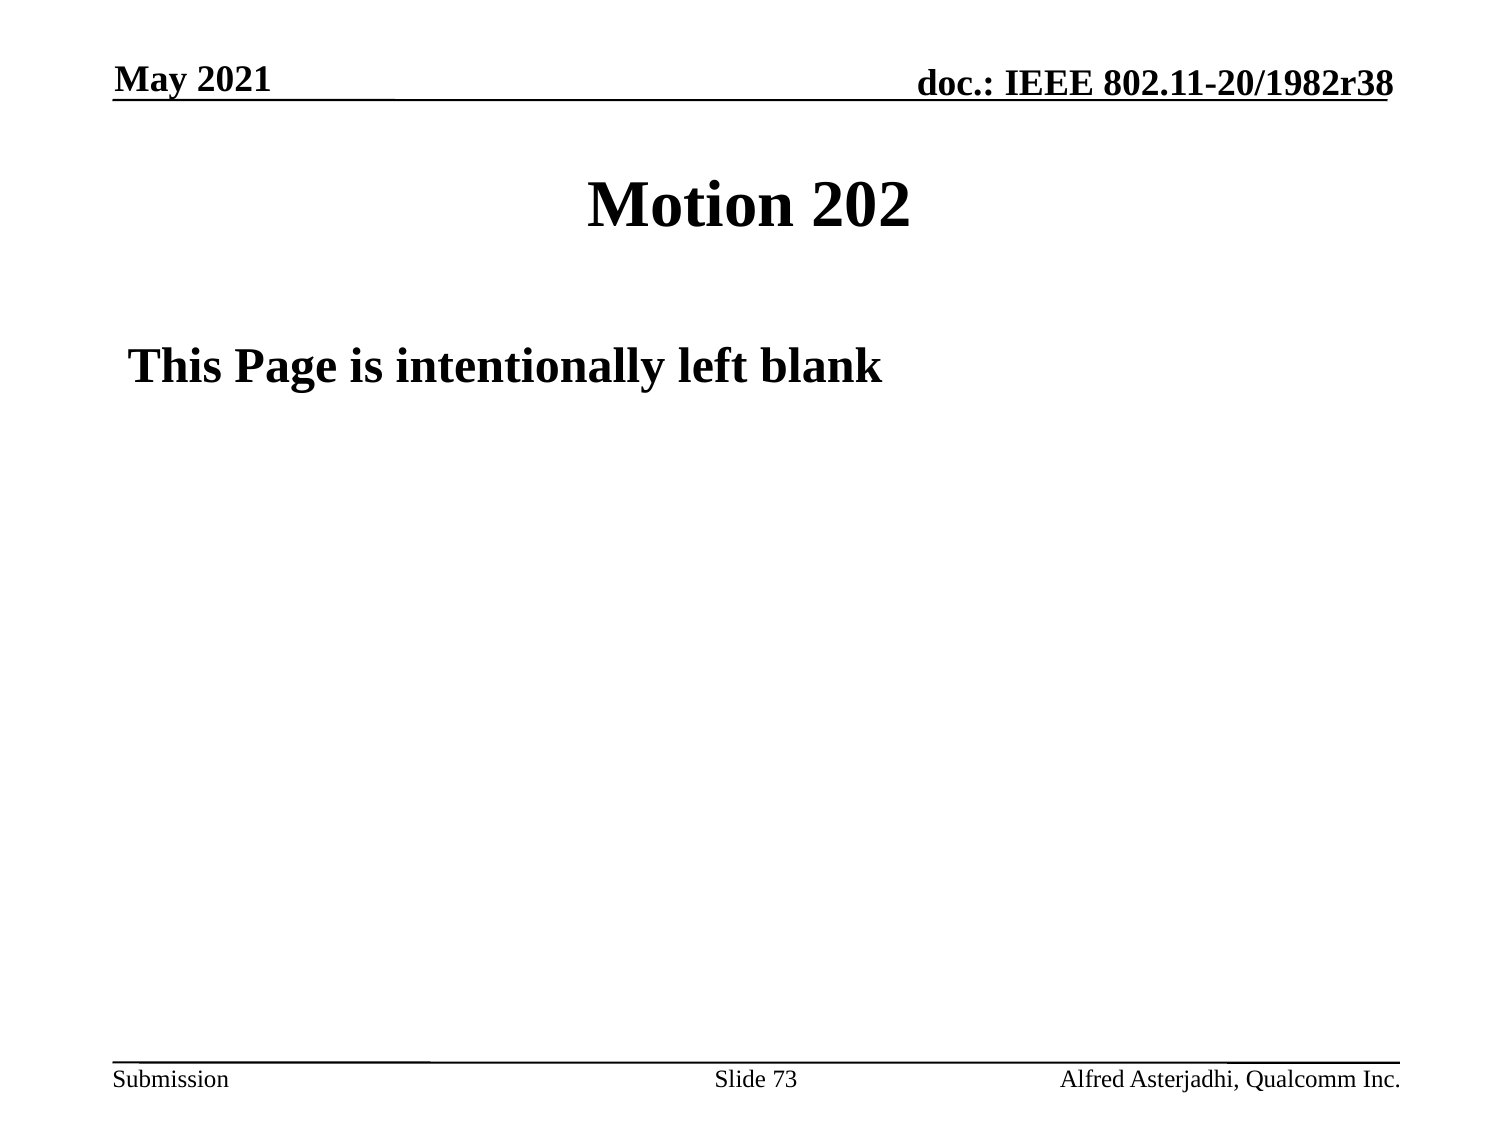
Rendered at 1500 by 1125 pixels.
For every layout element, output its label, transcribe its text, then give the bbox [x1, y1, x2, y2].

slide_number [114, 54, 423, 100]
footer Alfred Asterjadhi, Qualcomm Inc. [878, 1061, 1402, 1093]
list This Page is intentionally left blank [112, 324, 1388, 1000]
title Motion 202 [112, 112, 1388, 288]
slide_number Slide 73 [712, 1061, 800, 1123]
